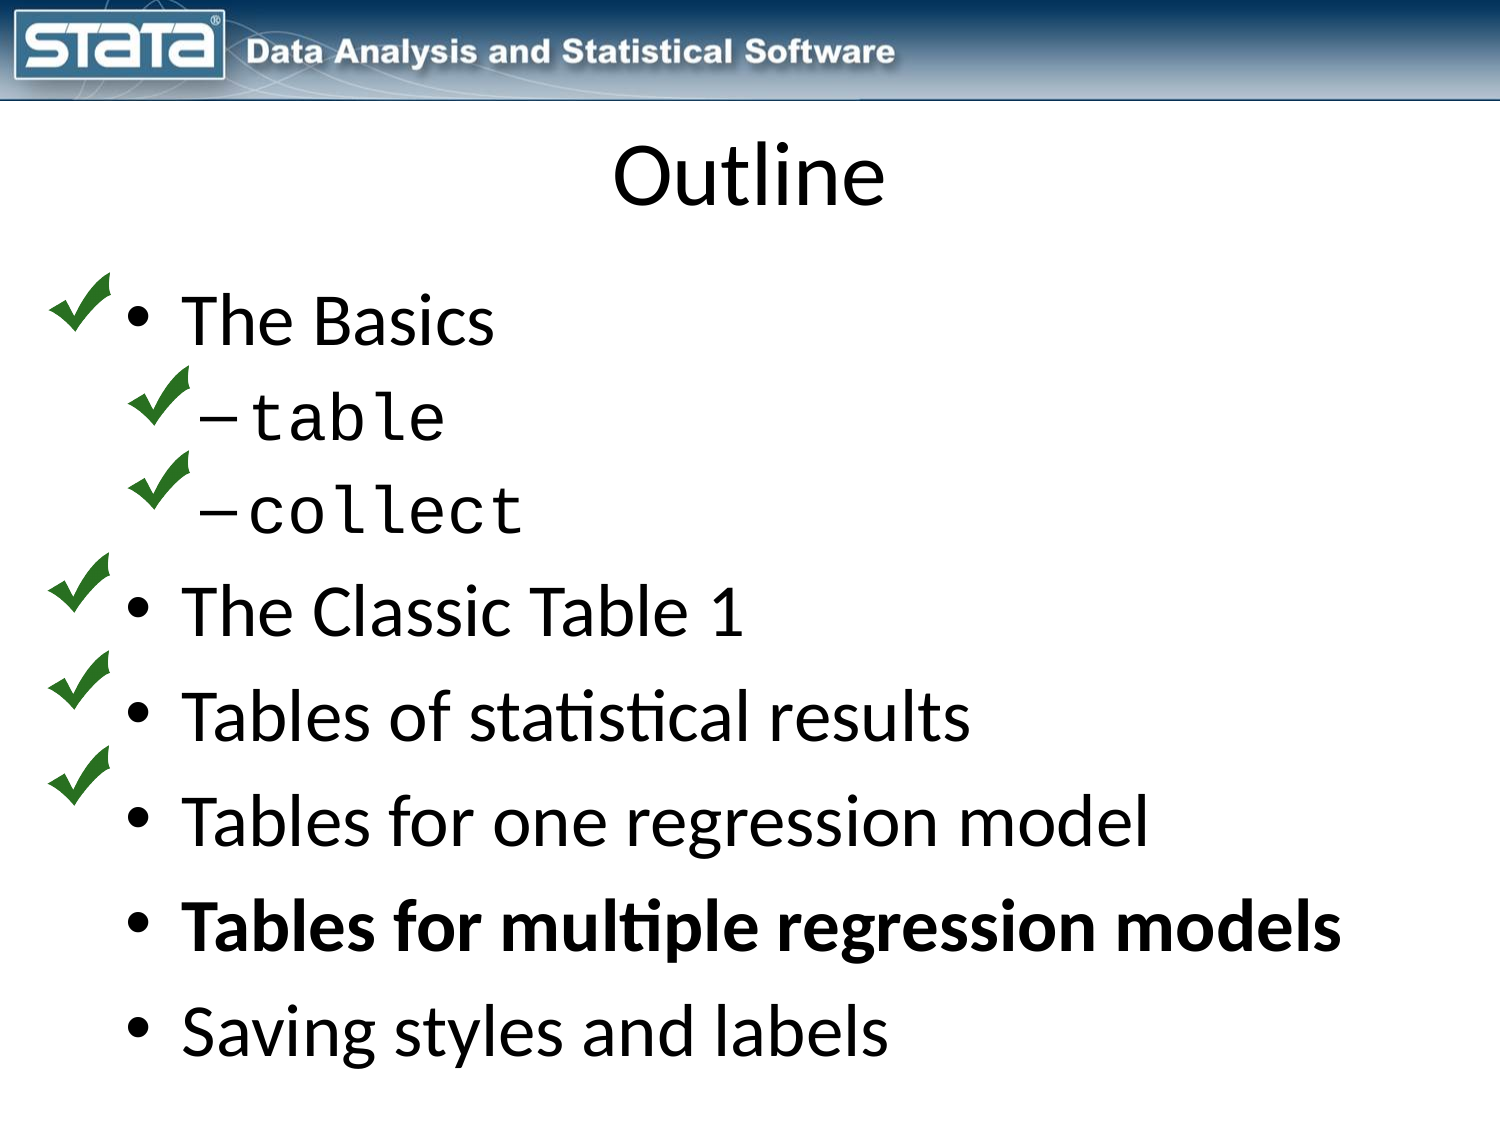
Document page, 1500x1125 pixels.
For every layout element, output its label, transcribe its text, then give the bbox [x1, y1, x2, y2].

picture [47, 649, 111, 710]
picture [127, 365, 191, 426]
title Outline [0, 108, 1500, 238]
picture [127, 450, 191, 511]
picture [47, 745, 111, 806]
picture [47, 552, 111, 613]
list The Basics table collect The Classic Table 1 Tables of statistical results Tables for one regression model Tables for multiple regression models Saving styles and labels [110, 262, 1399, 1088]
picture [48, 272, 113, 333]
picture [0, 0, 1500, 102]
